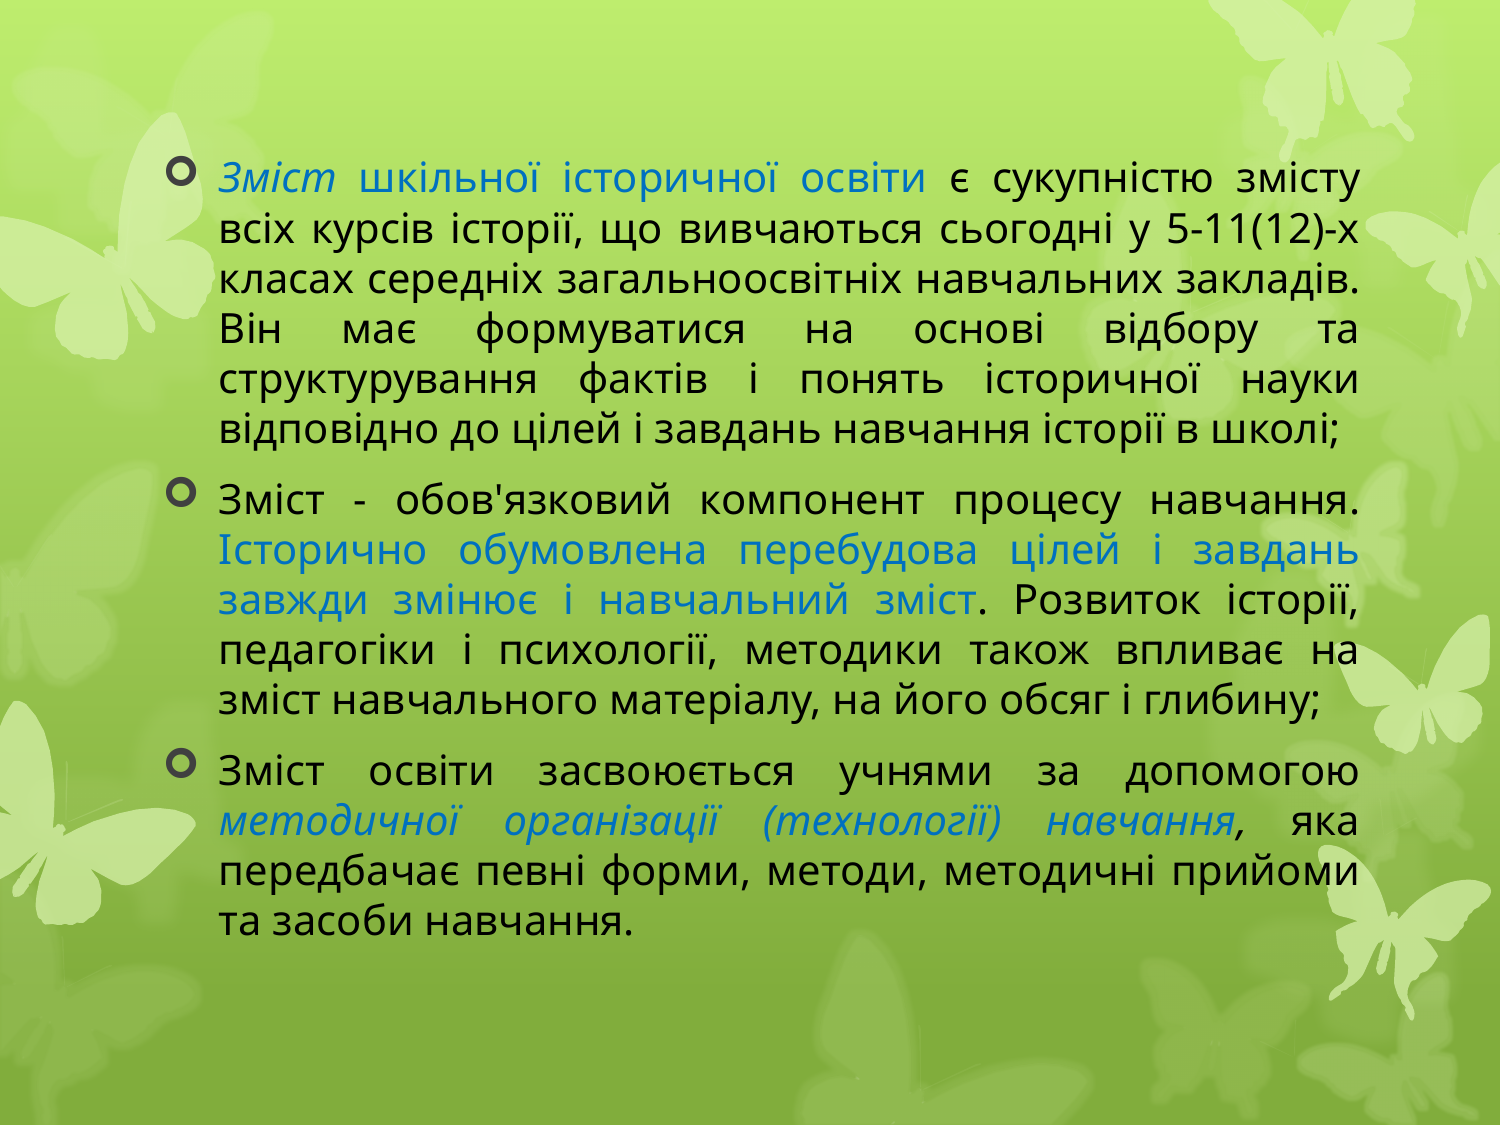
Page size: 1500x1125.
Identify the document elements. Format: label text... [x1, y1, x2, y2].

list Зміст шкільної історичної освіти є сукупністю змісту всіх курсів історії, що вивчаються сьогодні у 5-11(12)-х класах середніх загально­освітніх навчальних закладів. Він має формуватися на основі відбору та структурування фактів і понять історичної науки відповідно до цілей і завдань навчання історії в школі; Зміст - обов'язковий компонент процесу навчання. Історично обу­мовлена перебудова цілей і завдань завжди змінює і навчальний зміст. Розвиток історії, педагогіки і психології, методики також впливає на зміст навчального матеріалу, на його обсяг і глибину; Зміст освіти засвоюється учнями за допомогою методичної ор­ганізації (технології) навчання, яка передбачає певні форми, методи, методичні прийоми та засоби навчання. [147, 125, 1376, 1035]
